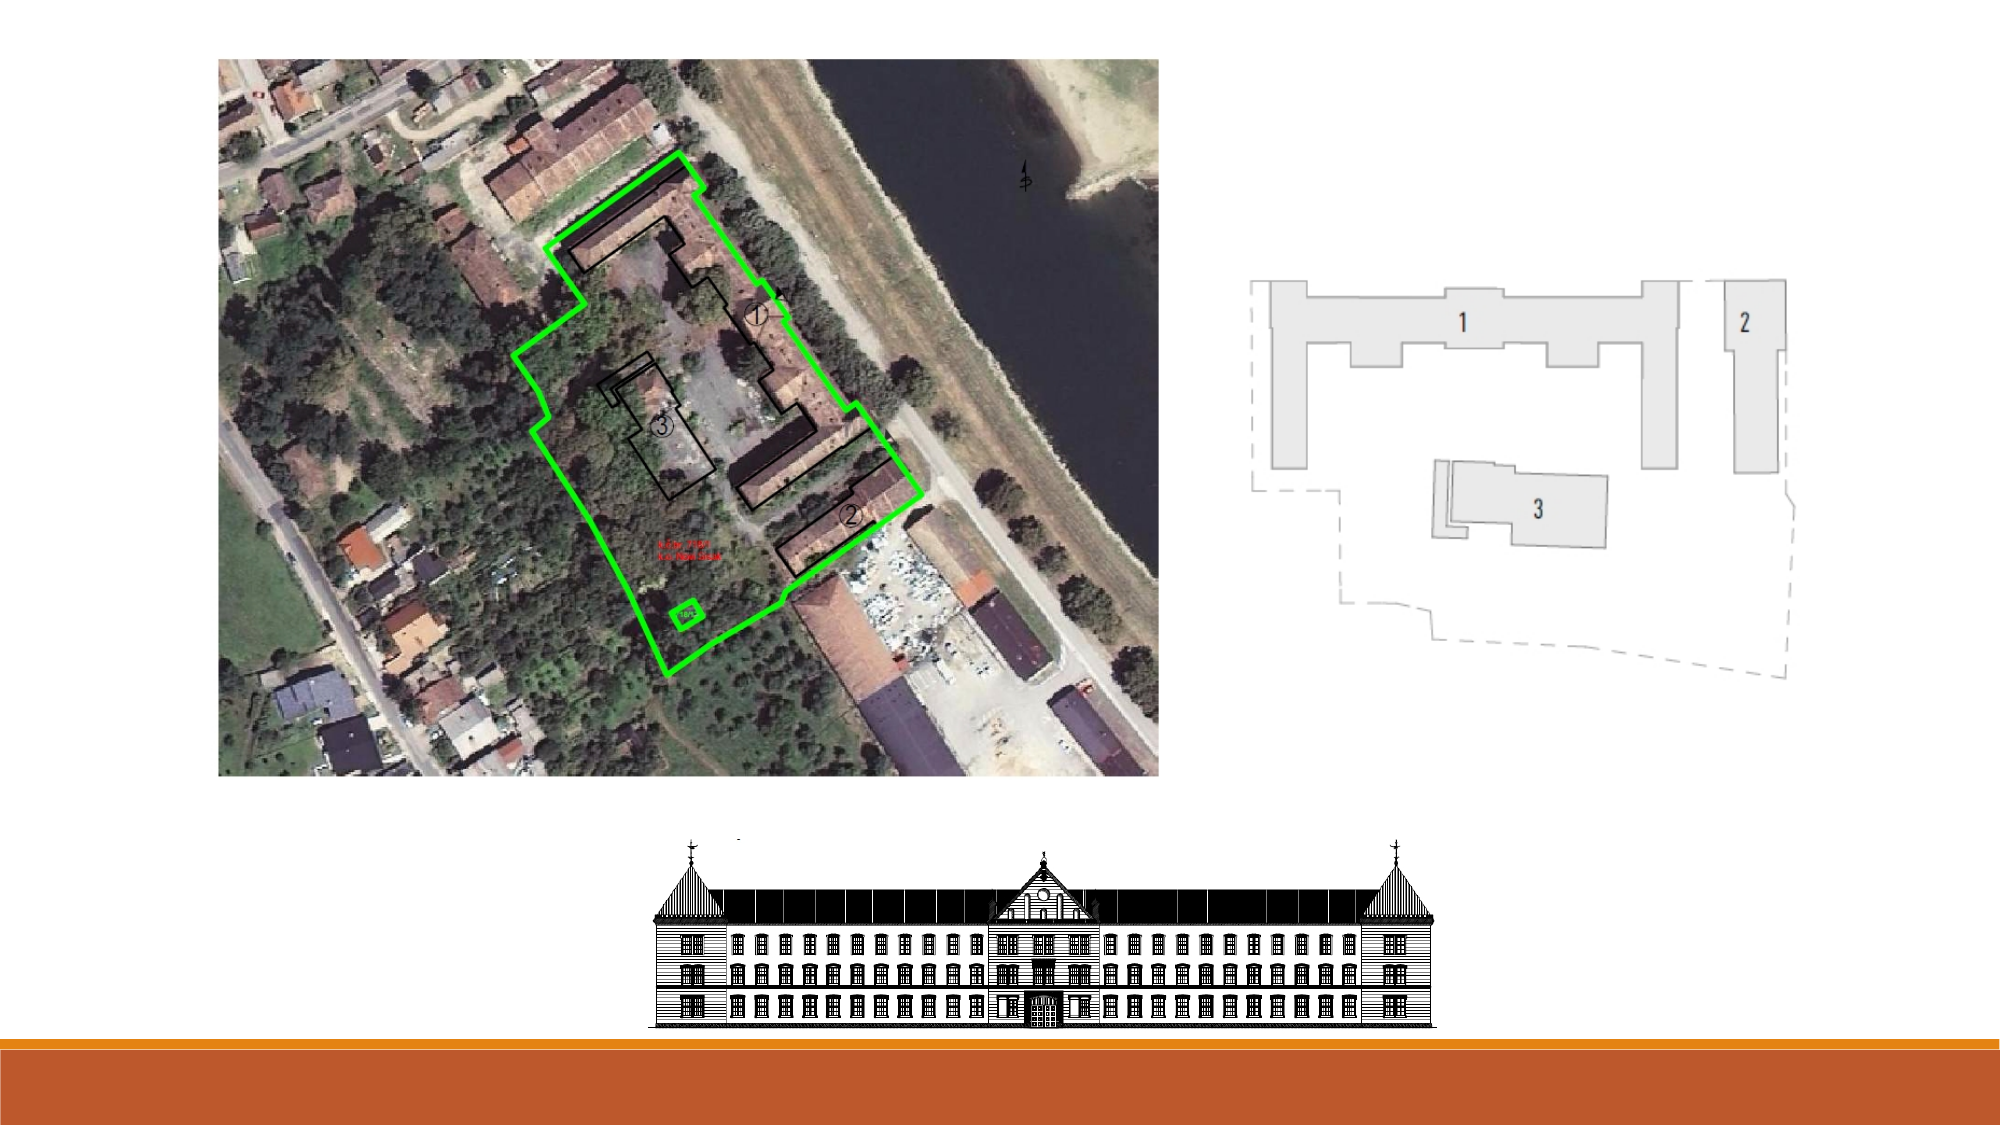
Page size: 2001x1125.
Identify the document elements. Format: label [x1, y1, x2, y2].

picture [1236, 268, 1840, 688]
picture [648, 839, 1437, 1034]
picture [211, 56, 1163, 784]
